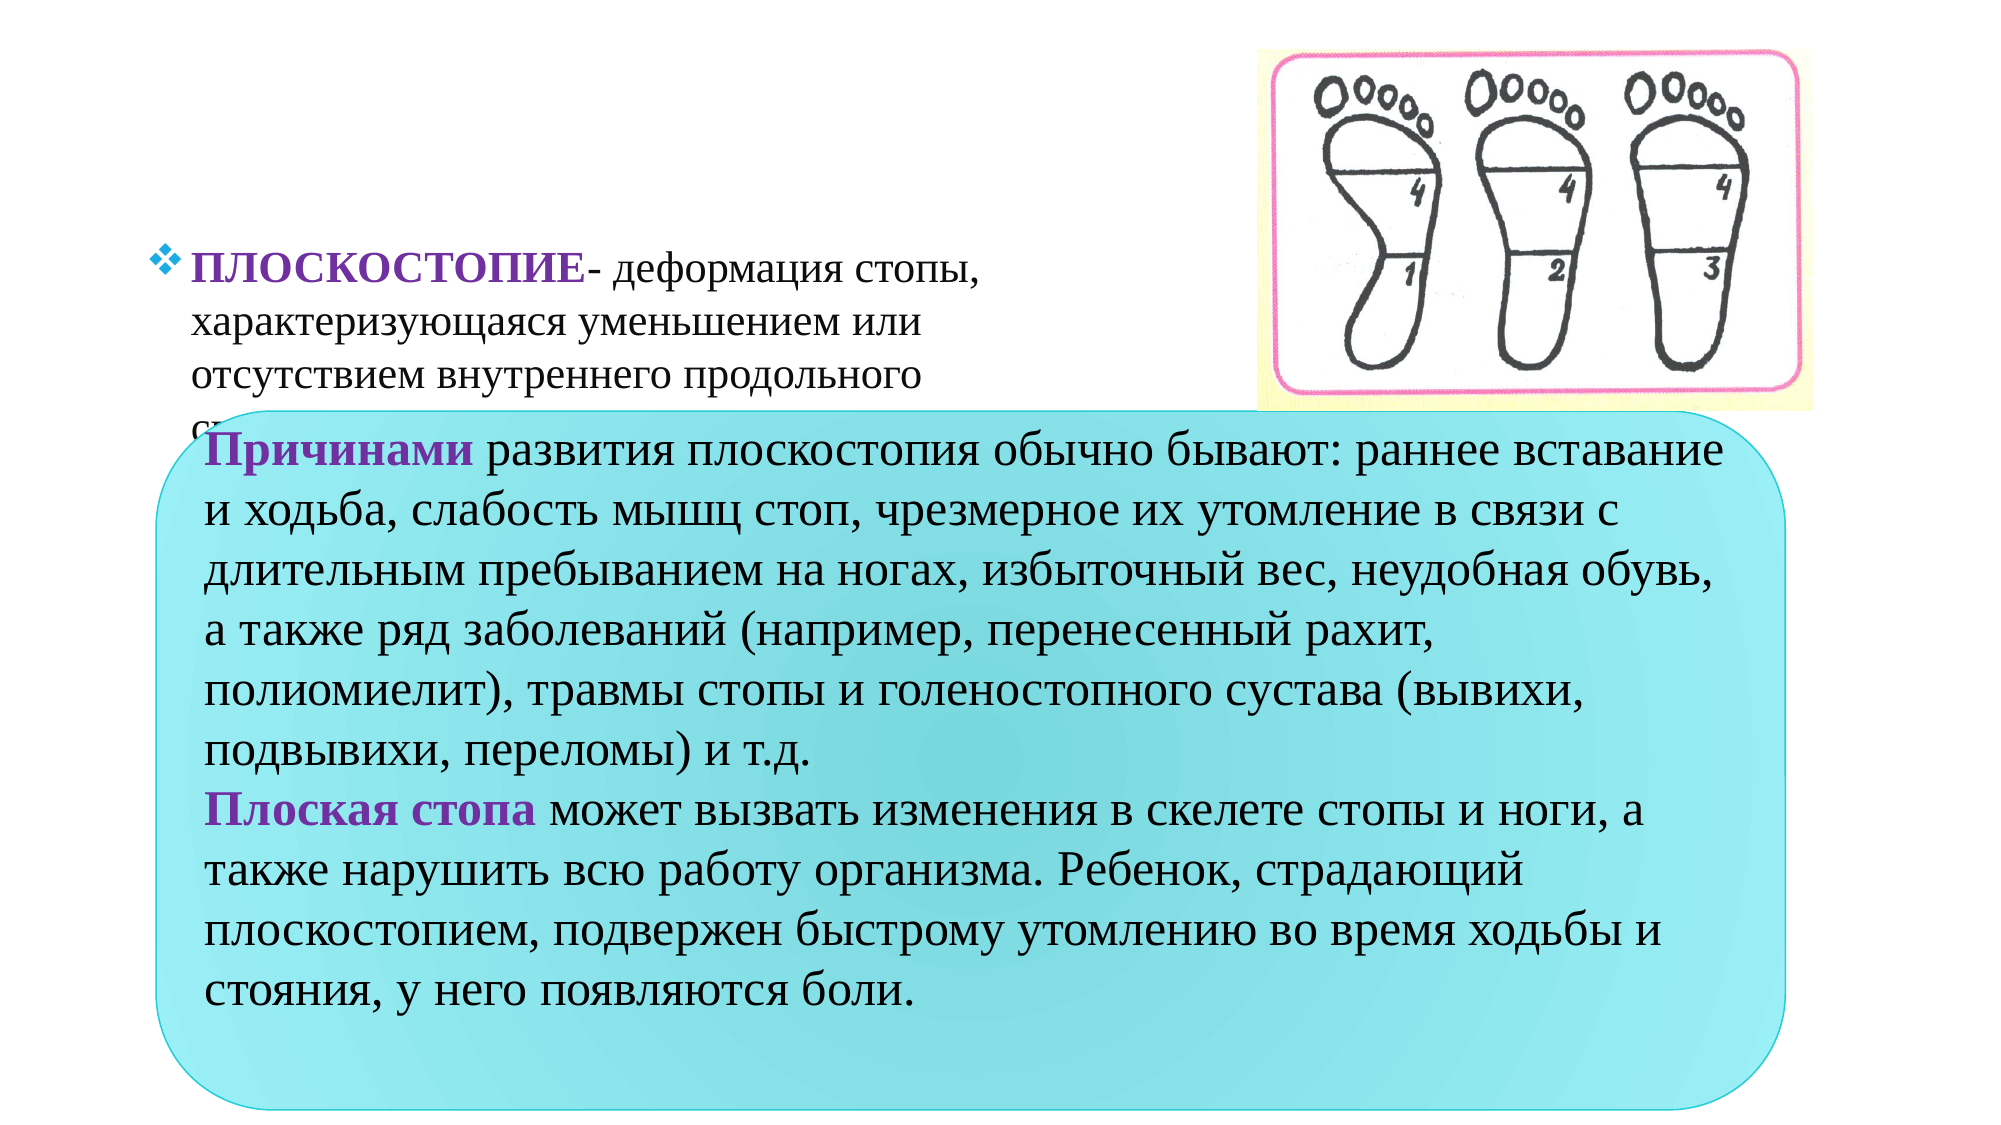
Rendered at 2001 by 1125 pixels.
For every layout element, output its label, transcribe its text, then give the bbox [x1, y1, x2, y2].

list ПЛОСКОСТОПИЕ- деформация стопы, характеризующаяся уменьшением или отсутствием внутреннего продольного свода стопы и наклоном пятки внутрь. [130, 230, 1006, 534]
picture [1257, 49, 1814, 412]
text_box Причинами развития плоскостопия обычно бывают: раннее вставание и ходьба, слабость мышц стоп, чрезмерное их утомление в связи с длительным пребыванием на ногах, избыточный вес, неудобная обувь, а также ряд заболеваний (например, перенесенный рахит, полиомиелит), травмы стопы и голеностопного сустава (вывихи, подвывихи, переломы) и т.д. Плоская стопа может вызвать изменения в скелете стопы и ноги, а также нарушить всю работу организма. Ребенок, страдающий плоскостопием, подвержен быстрому утомлению во время ходьбы и стояния, у него появляются боли. [155, 410, 1787, 1111]
